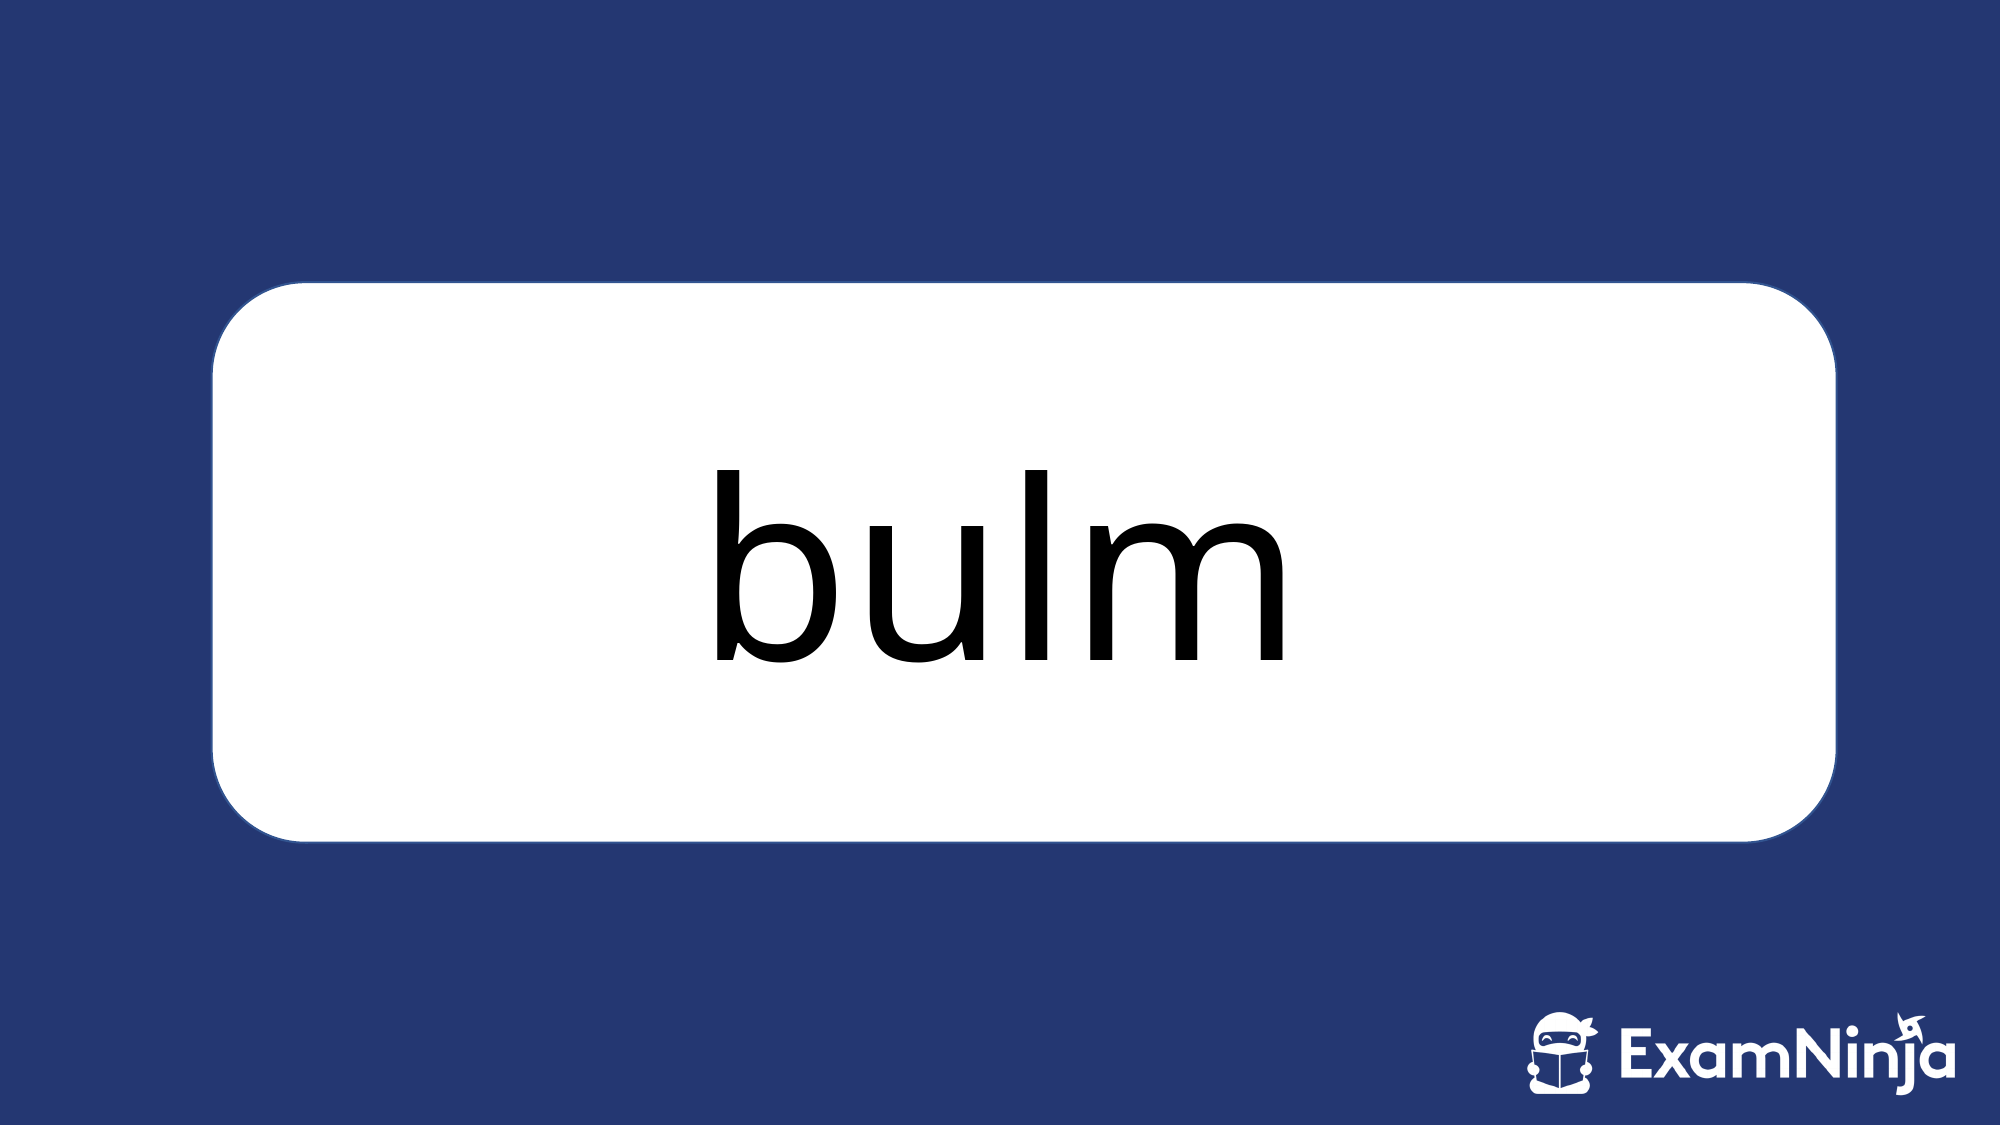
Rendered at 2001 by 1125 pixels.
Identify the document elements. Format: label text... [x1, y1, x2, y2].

text_box bulm [143, 403, 1857, 719]
text_box [210, 281, 1838, 403]
text_box [210, 719, 1838, 844]
picture [1501, 1003, 1979, 1102]
